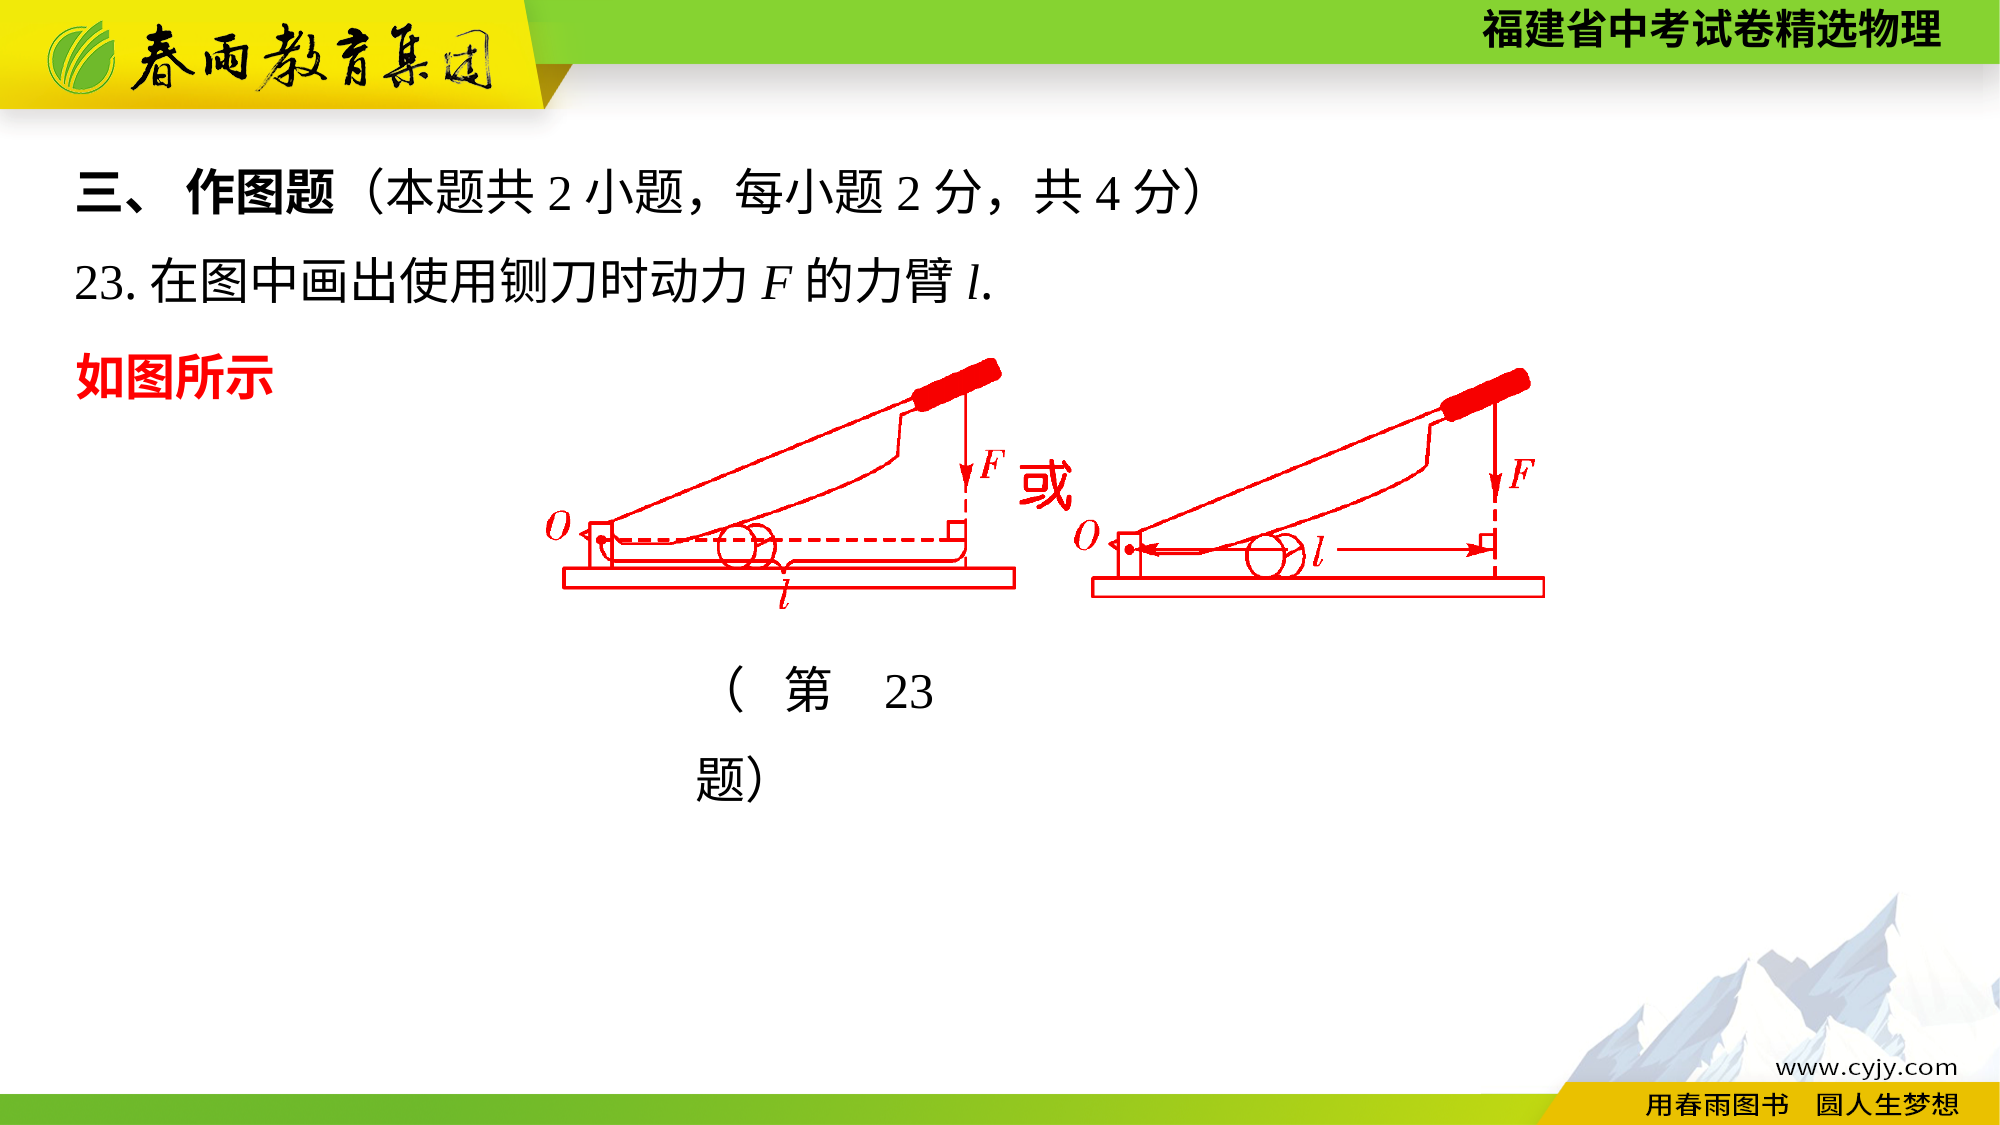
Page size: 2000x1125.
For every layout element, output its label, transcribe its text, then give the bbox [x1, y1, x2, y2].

picture [0, 0, 2000, 1125]
list 三、 作图题（本题共2小题，每小题2分，共4分） 23.在图中画出使用铡刀时动力F的力臂l. [59, 122, 1944, 308]
text_box 如图所示 [60, 307, 291, 413]
text_box （第23题） [681, 621, 961, 727]
